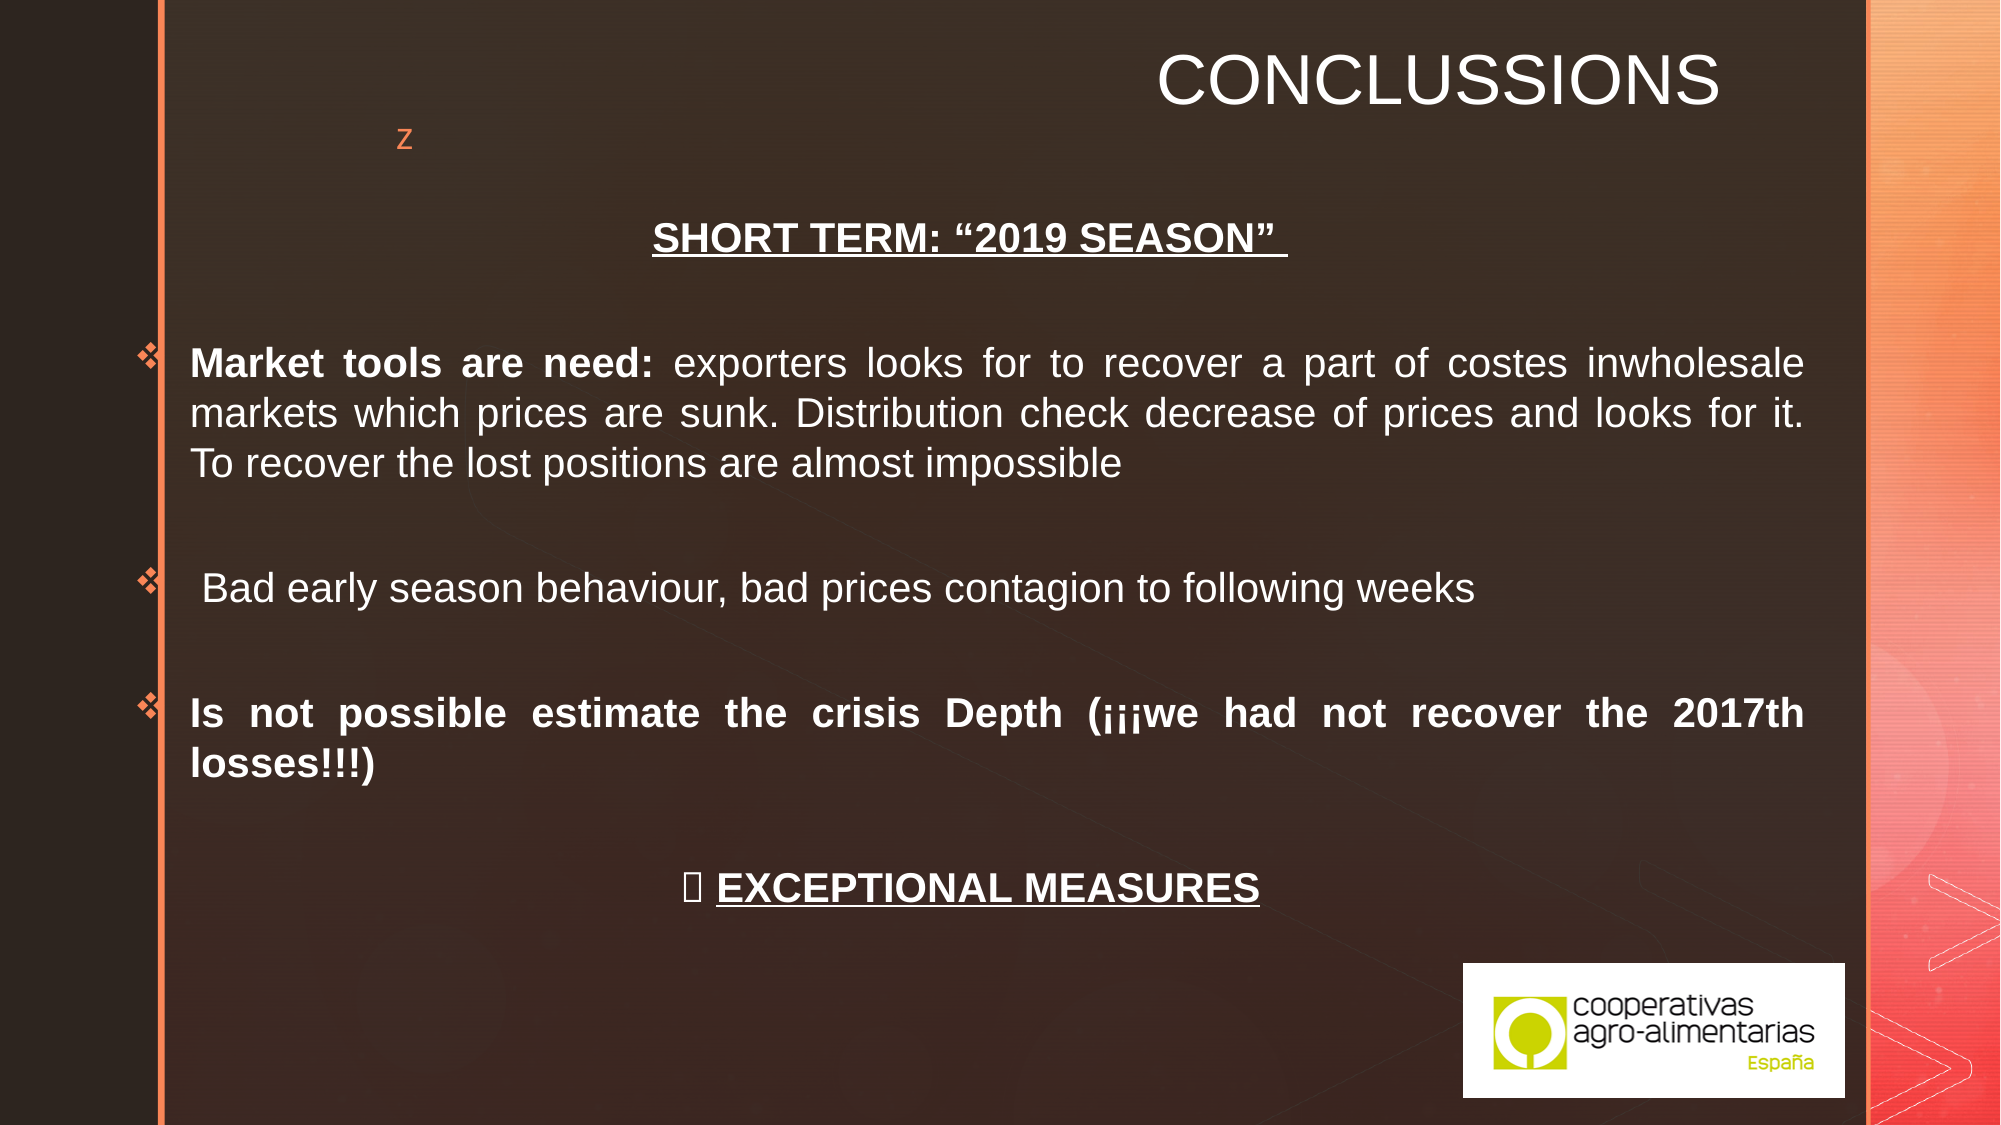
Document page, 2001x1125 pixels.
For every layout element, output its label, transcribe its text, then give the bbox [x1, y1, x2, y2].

picture [1462, 962, 1845, 1099]
list SHORT TERM: “2019 SEASON” Market tools are need: exporters looks for to recover a part of costes inwholesale markets which prices are sunk. Distribution check decrease of prices and looks for it. To recover the lost positions are almost impossible Bad early season behaviour, bad prices contagion to following weeks Is not possible estimate the crisis Depth (¡¡¡we had not recover the 2017th losses!!!)  EXCEPTIONAL MEASURES [118, 94, 1822, 1075]
picture [1871, 0, 2001, 1125]
title CONCLUSSIONS [431, 35, 1737, 94]
